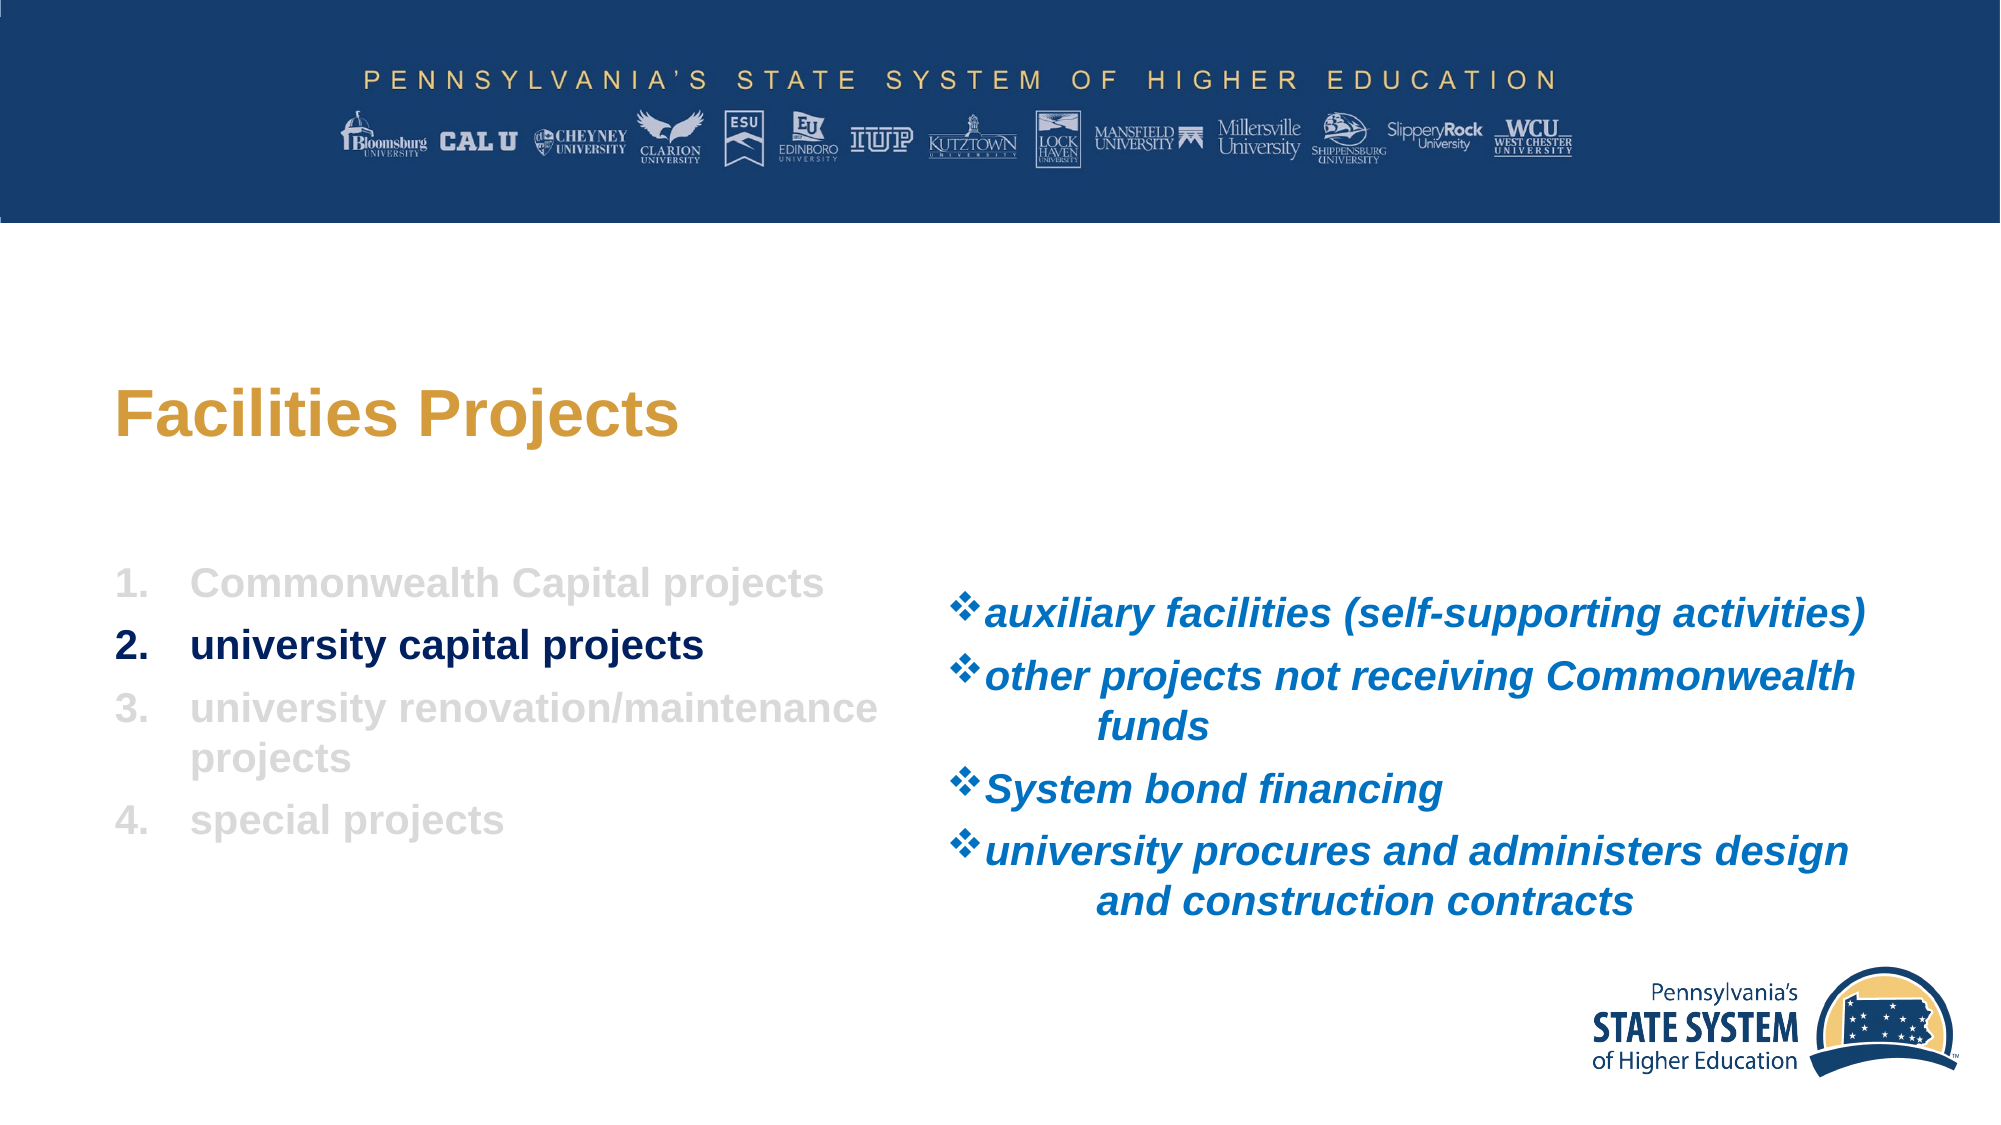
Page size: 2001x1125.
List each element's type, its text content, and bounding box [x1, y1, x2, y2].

list Commonwealth Capital projects university capital projects university renovation/maintenance projects special projects [99, 485, 931, 1025]
picture [0, 0, 2000, 223]
picture [1593, 965, 1959, 1080]
list Facilities Projects [99, 352, 984, 458]
list auxiliary facilities (self-supporting activities) other projects not receiving Commonwealth funds System bond financing university procures and administers design and construction contracts [931, 485, 1900, 1025]
